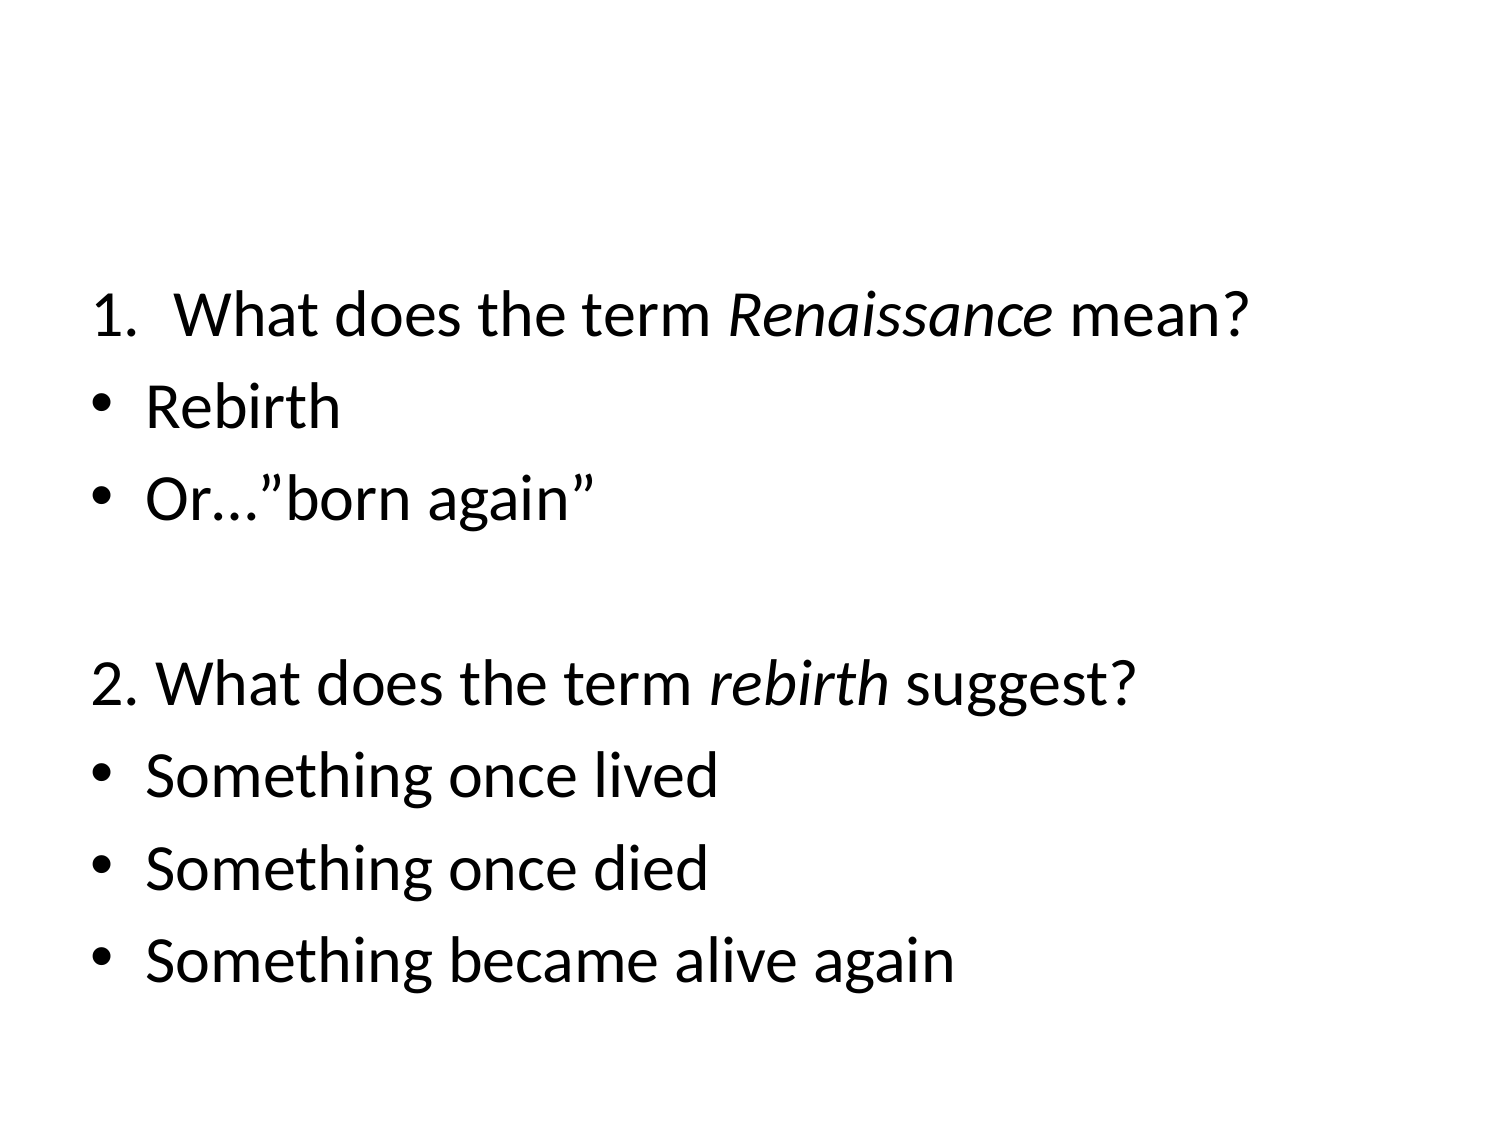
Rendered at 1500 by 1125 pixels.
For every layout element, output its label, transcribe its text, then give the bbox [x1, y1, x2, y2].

list What does the term Renaissance mean? Rebirth Or…”born again” 2. What does the term rebirth suggest? Something once lived Something once died Something became alive again [75, 262, 1425, 1005]
